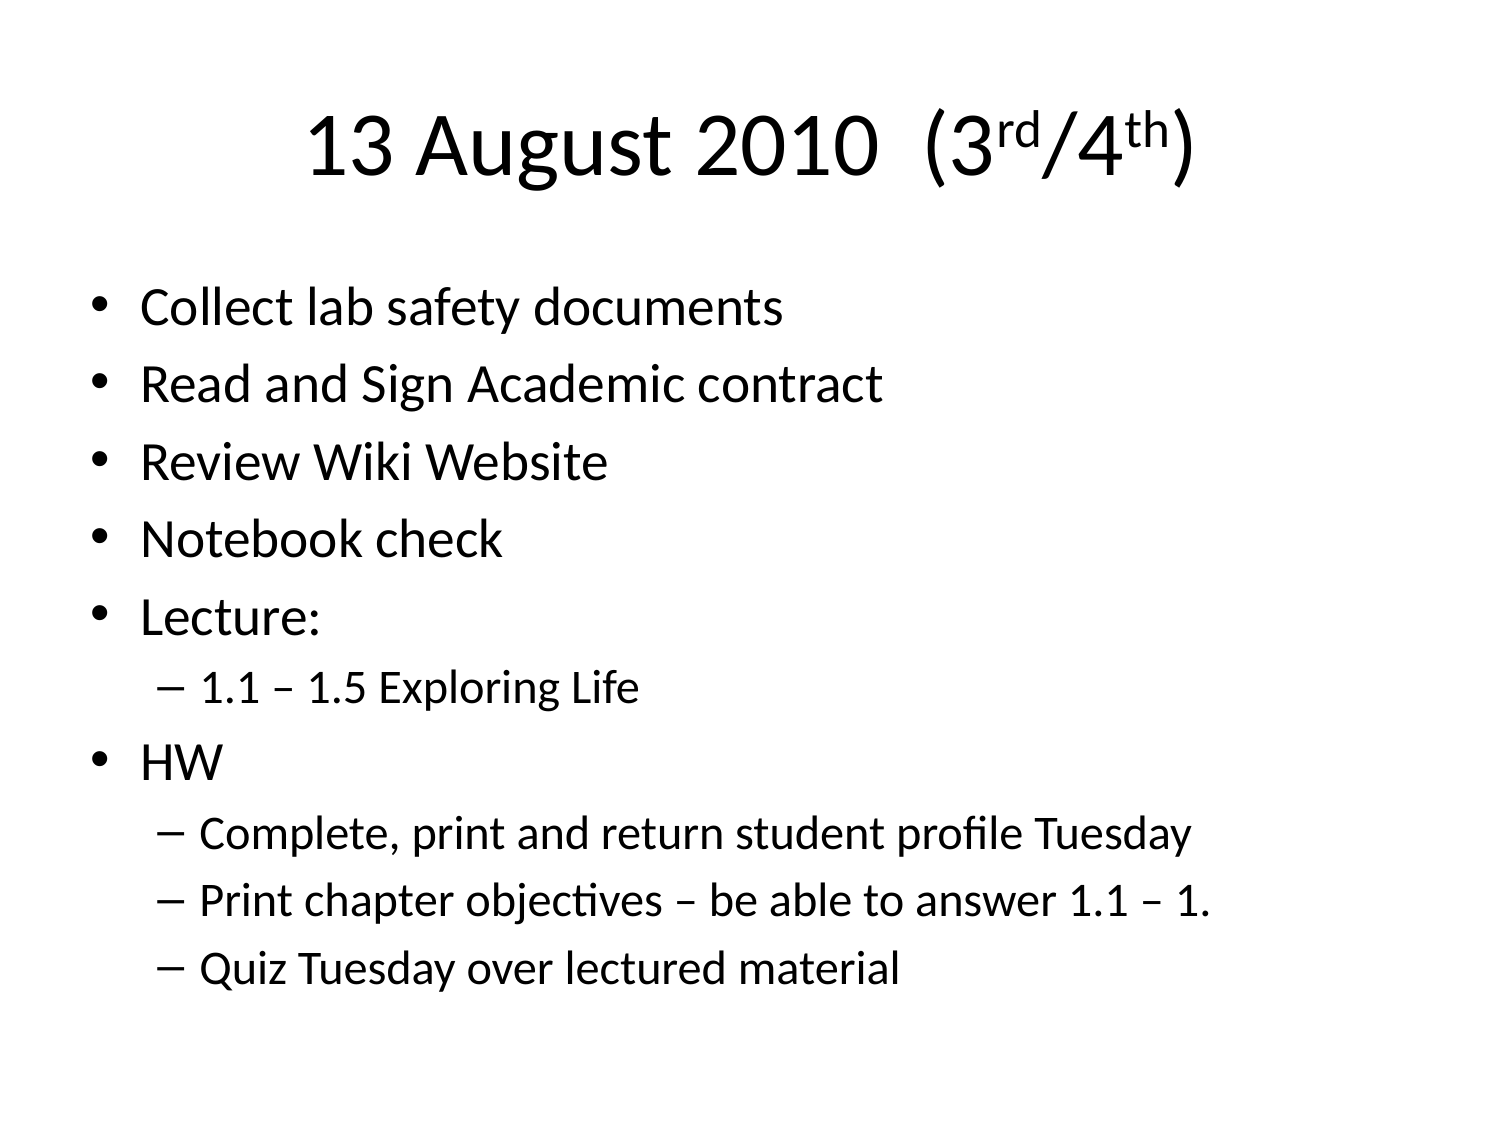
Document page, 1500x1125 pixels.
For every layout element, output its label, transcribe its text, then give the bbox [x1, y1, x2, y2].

title 13 August 2010 (3rd/4th) [75, 45, 1425, 233]
list Collect lab safety documents Read and Sign Academic contract Review Wiki Website Notebook check Lecture: 1.1 – 1.5 Exploring Life HW Complete, print and return student profile Tuesday Print chapter objectives – be able to answer 1.1 – 1. Quiz Tuesday over lectured material [75, 262, 1425, 1005]
